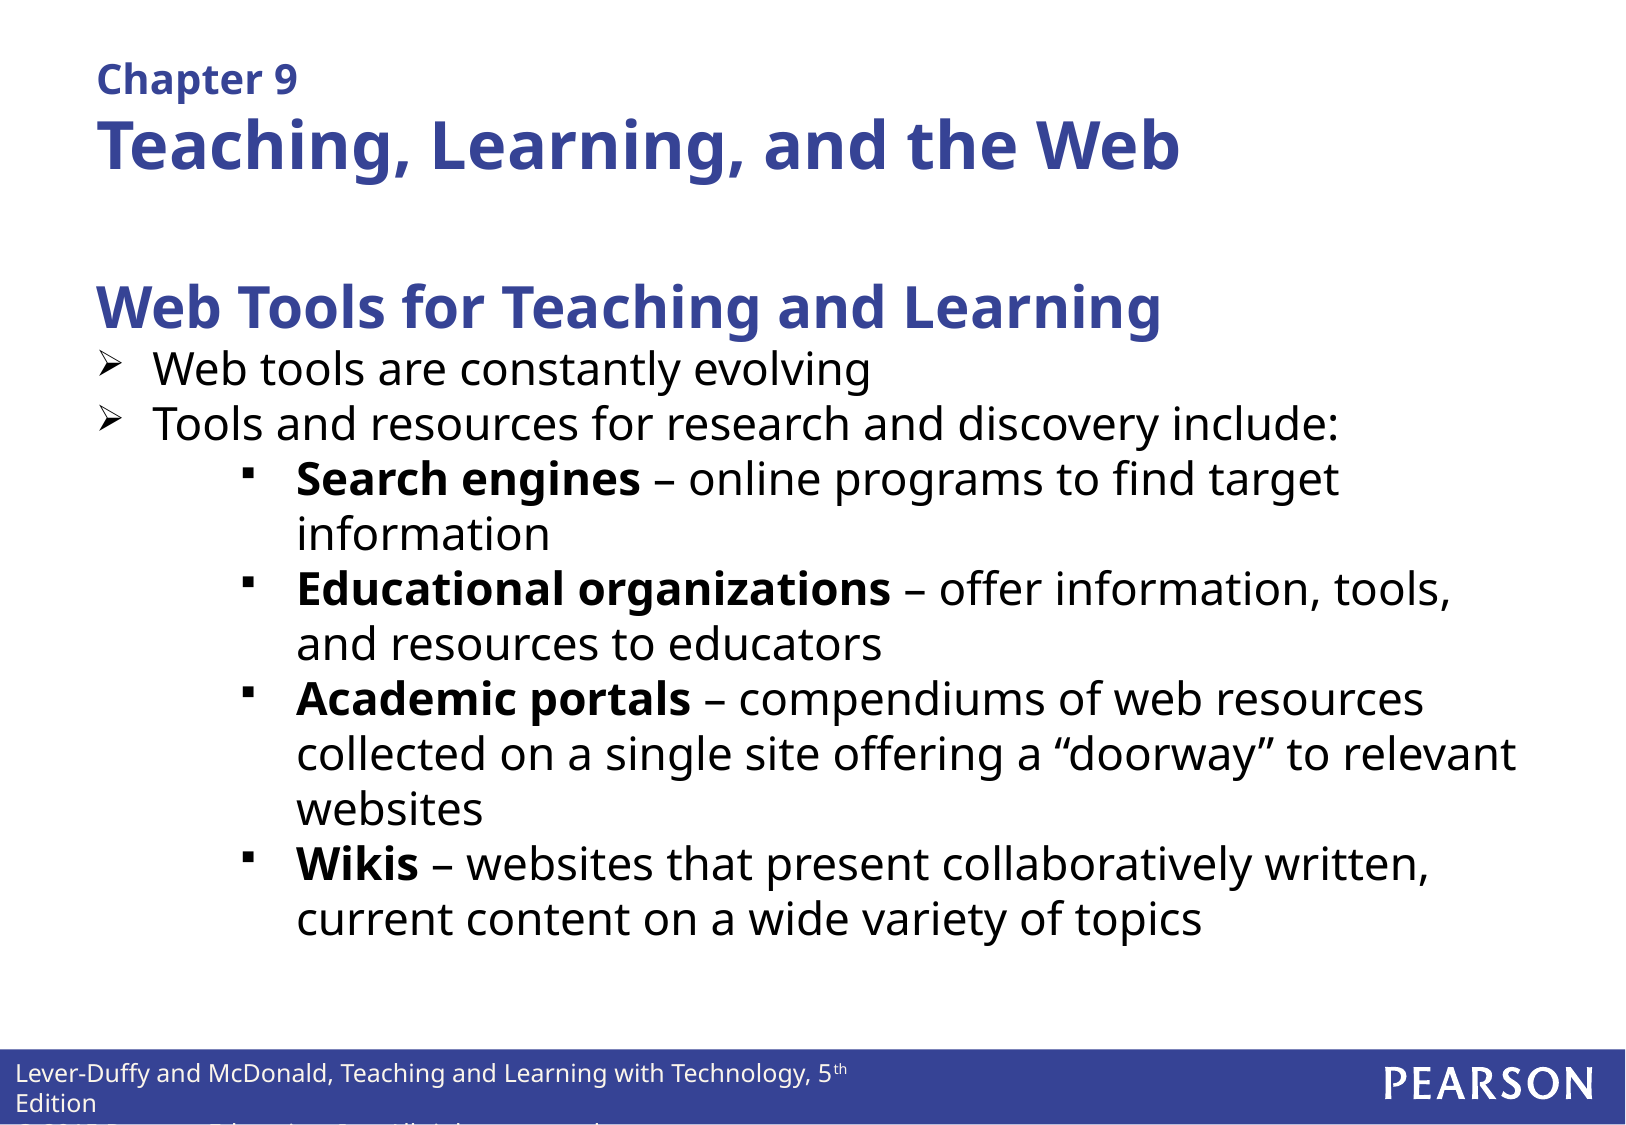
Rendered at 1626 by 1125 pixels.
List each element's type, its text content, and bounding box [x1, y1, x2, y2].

title Chapter 9 Teaching, Learning, and the Web [81, 45, 1544, 233]
list Web Tools for Teaching and Learning Web tools are constantly evolving Tools and resources for research and discovery include: Search engines – online programs to find target information Educational organizations – offer information, tools, and resources to educators Academic portals – compendiums of web resources collected on a single site offering a “doorway” to relevant websites Wikis – websites that present collaboratively written, current content on a wide variety of topics [81, 262, 1544, 1005]
